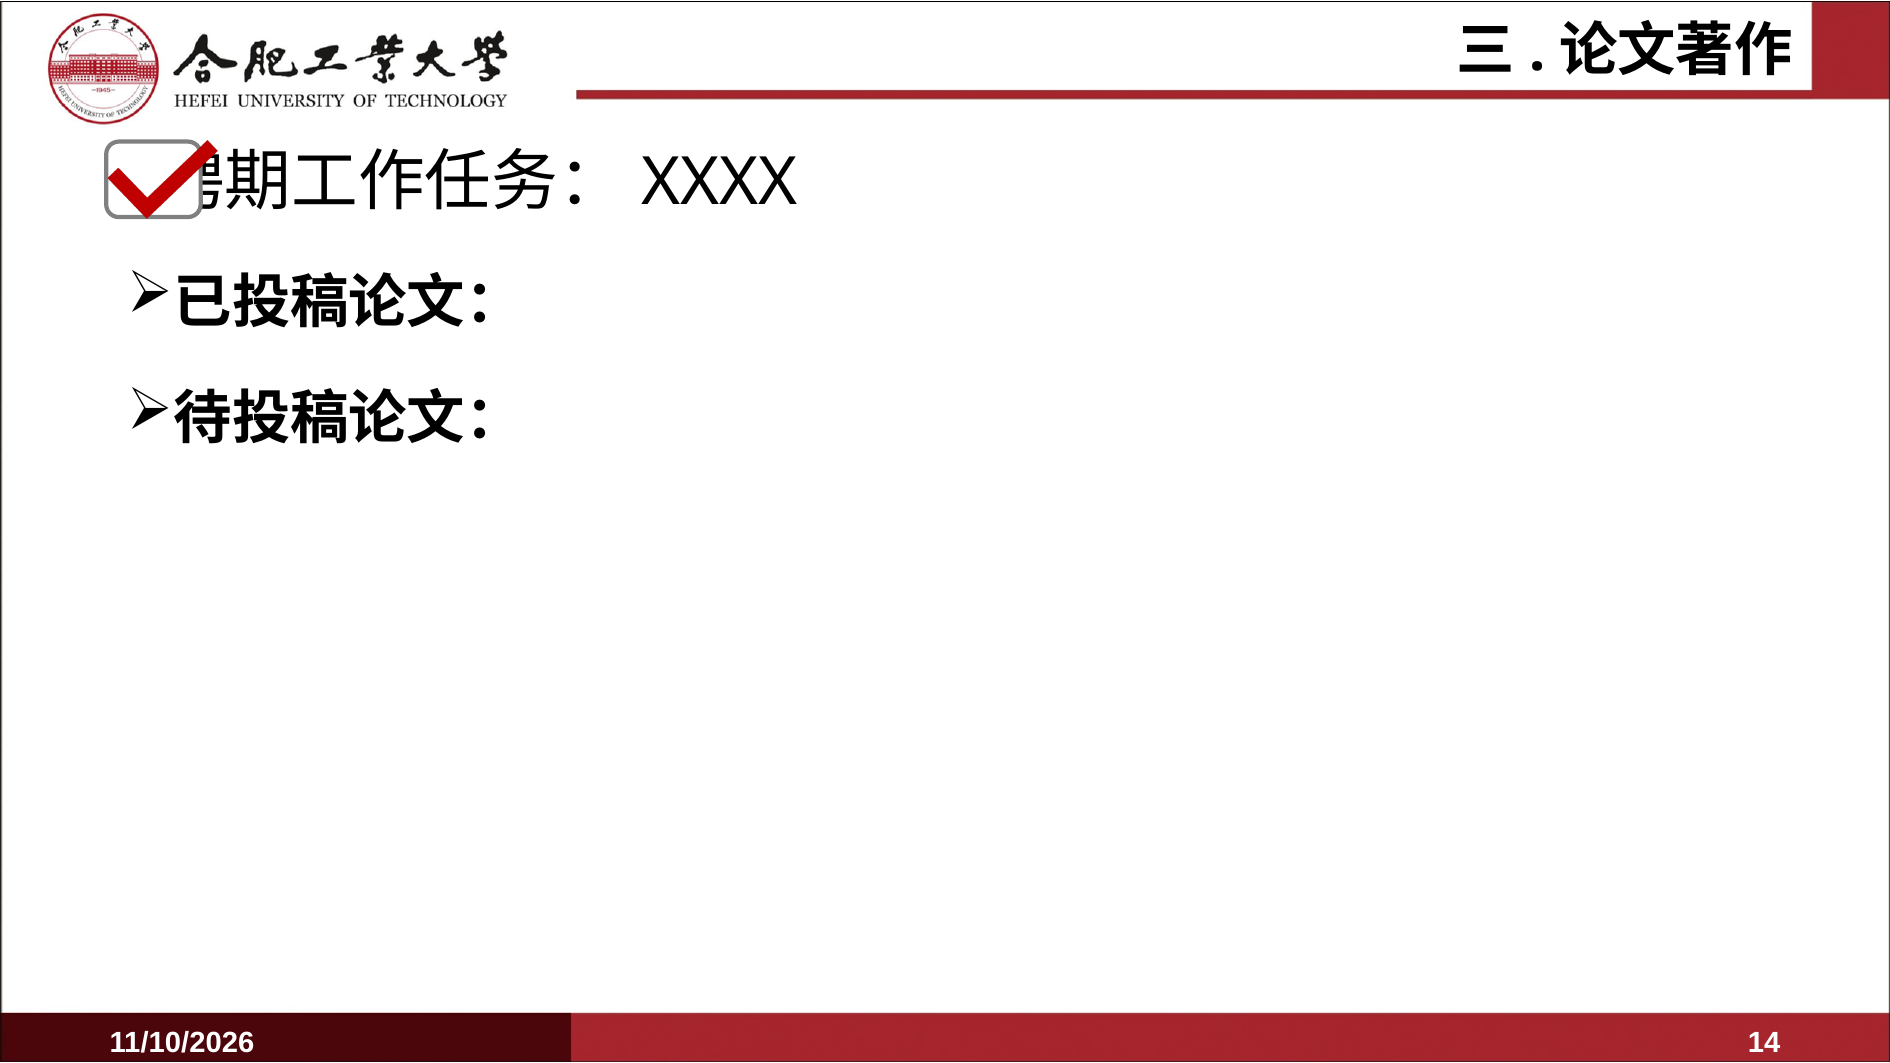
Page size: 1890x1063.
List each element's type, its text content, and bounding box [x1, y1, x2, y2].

picture [0, 1, 1890, 1062]
title 三.论文著作 [587, 0, 1808, 95]
list 聘期工作任务：XXXX 已投稿论文： 待投稿论文： [37, 129, 1838, 981]
slide_number 13 [1354, 1015, 1796, 1063]
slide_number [94, 1015, 536, 1063]
